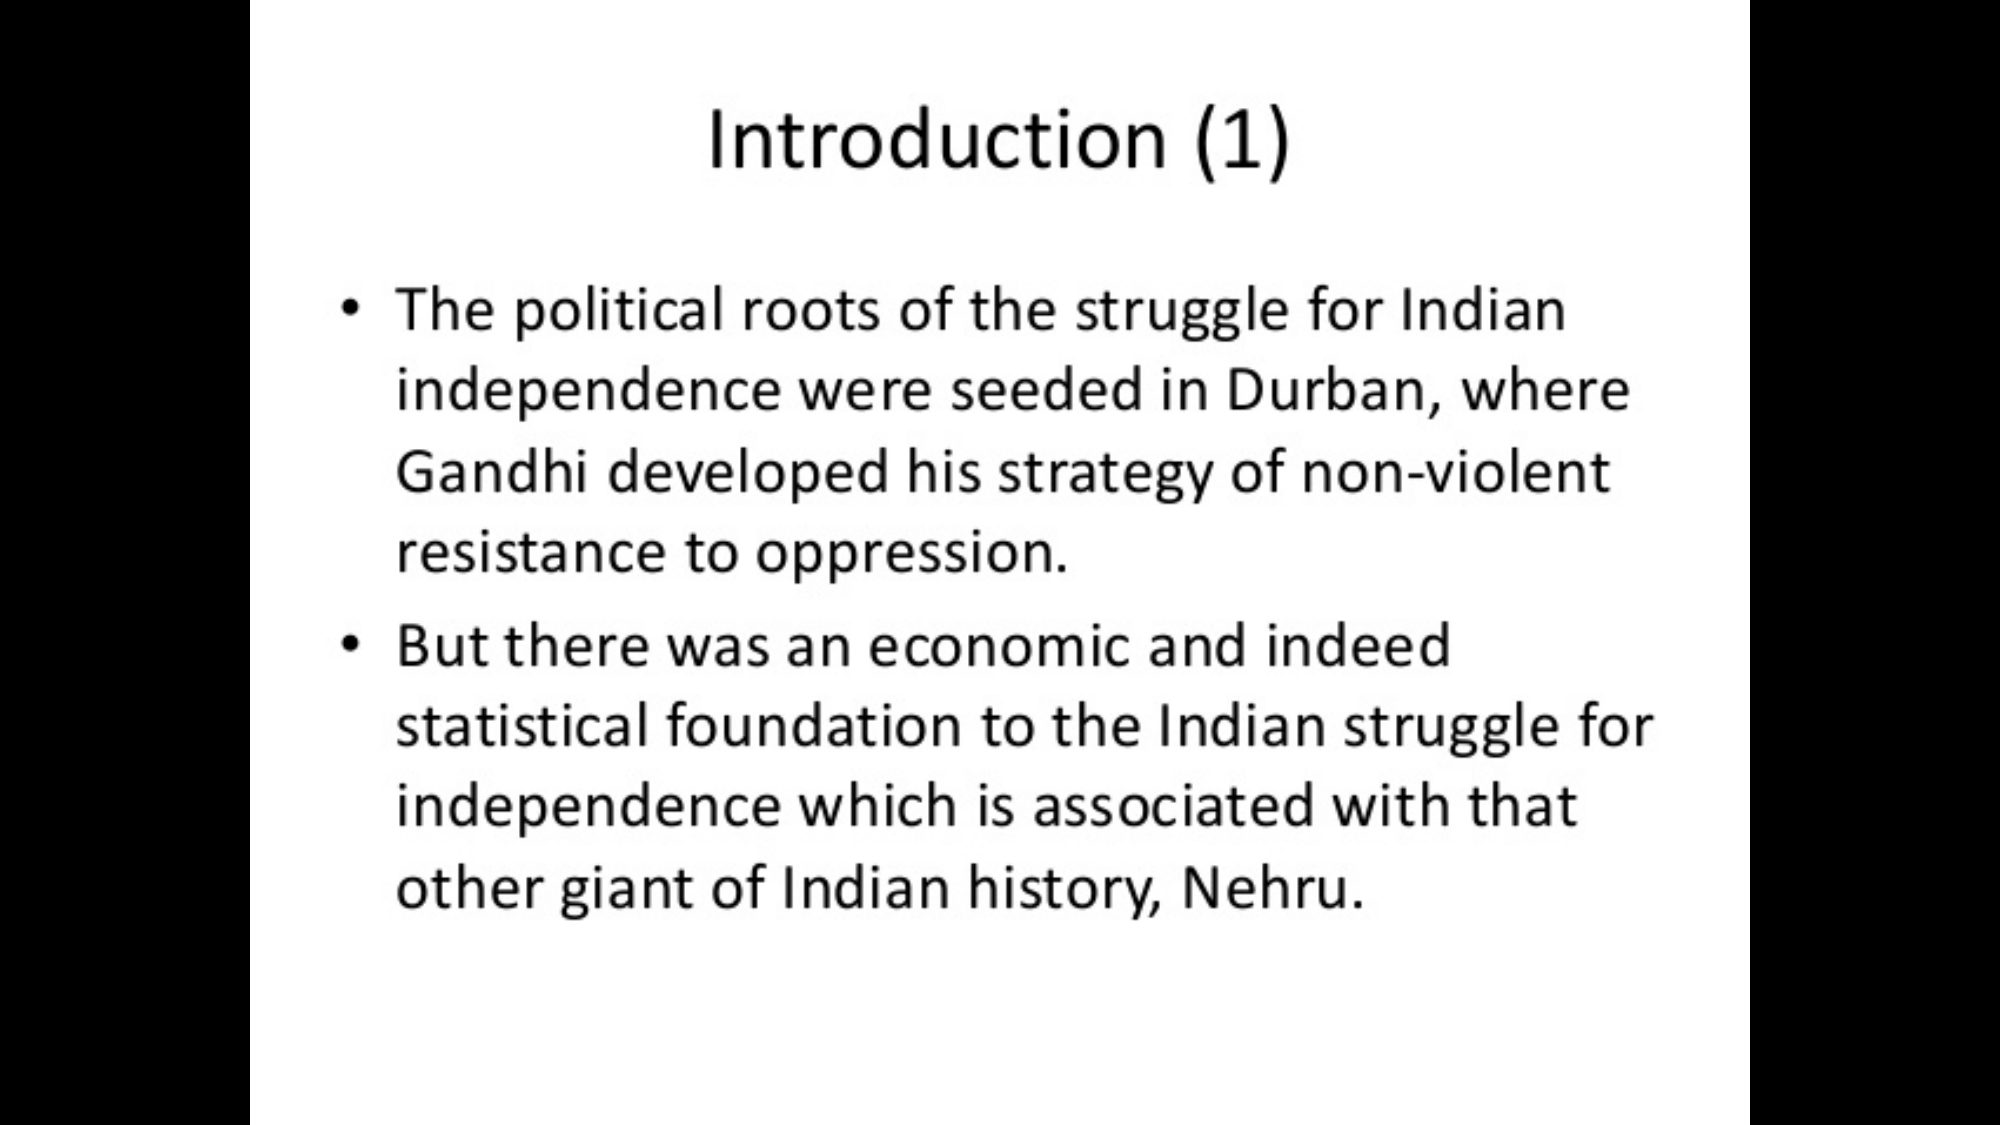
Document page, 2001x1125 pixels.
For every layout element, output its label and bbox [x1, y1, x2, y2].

picture [250, 0, 1750, 1125]
